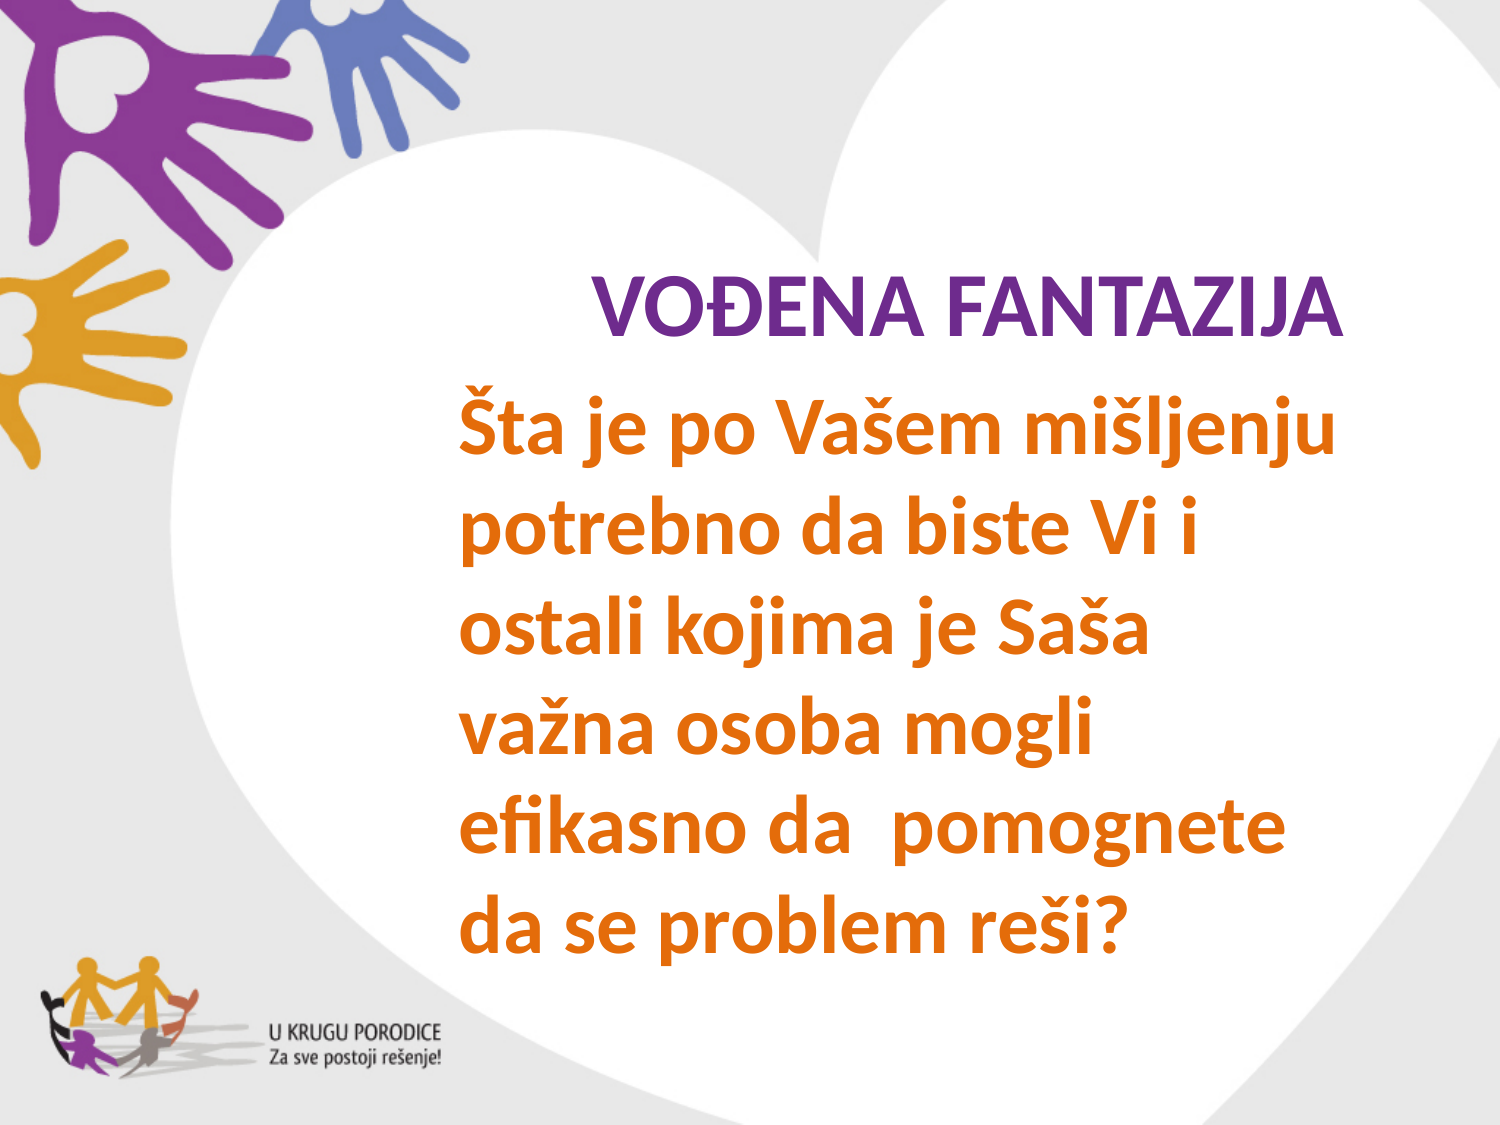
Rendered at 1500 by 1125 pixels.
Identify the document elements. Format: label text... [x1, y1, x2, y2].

text_box VOĐENA FANTAZIJA [576, 237, 1425, 362]
list Šta je po Vašem mišljenju potrebno da biste Vi i ostali kojima je Saša važna osoba mogli efikasno da pomognete da se problem reši? [443, 363, 1374, 1022]
picture [0, 0, 1500, 1125]
title [512, 210, 1426, 399]
